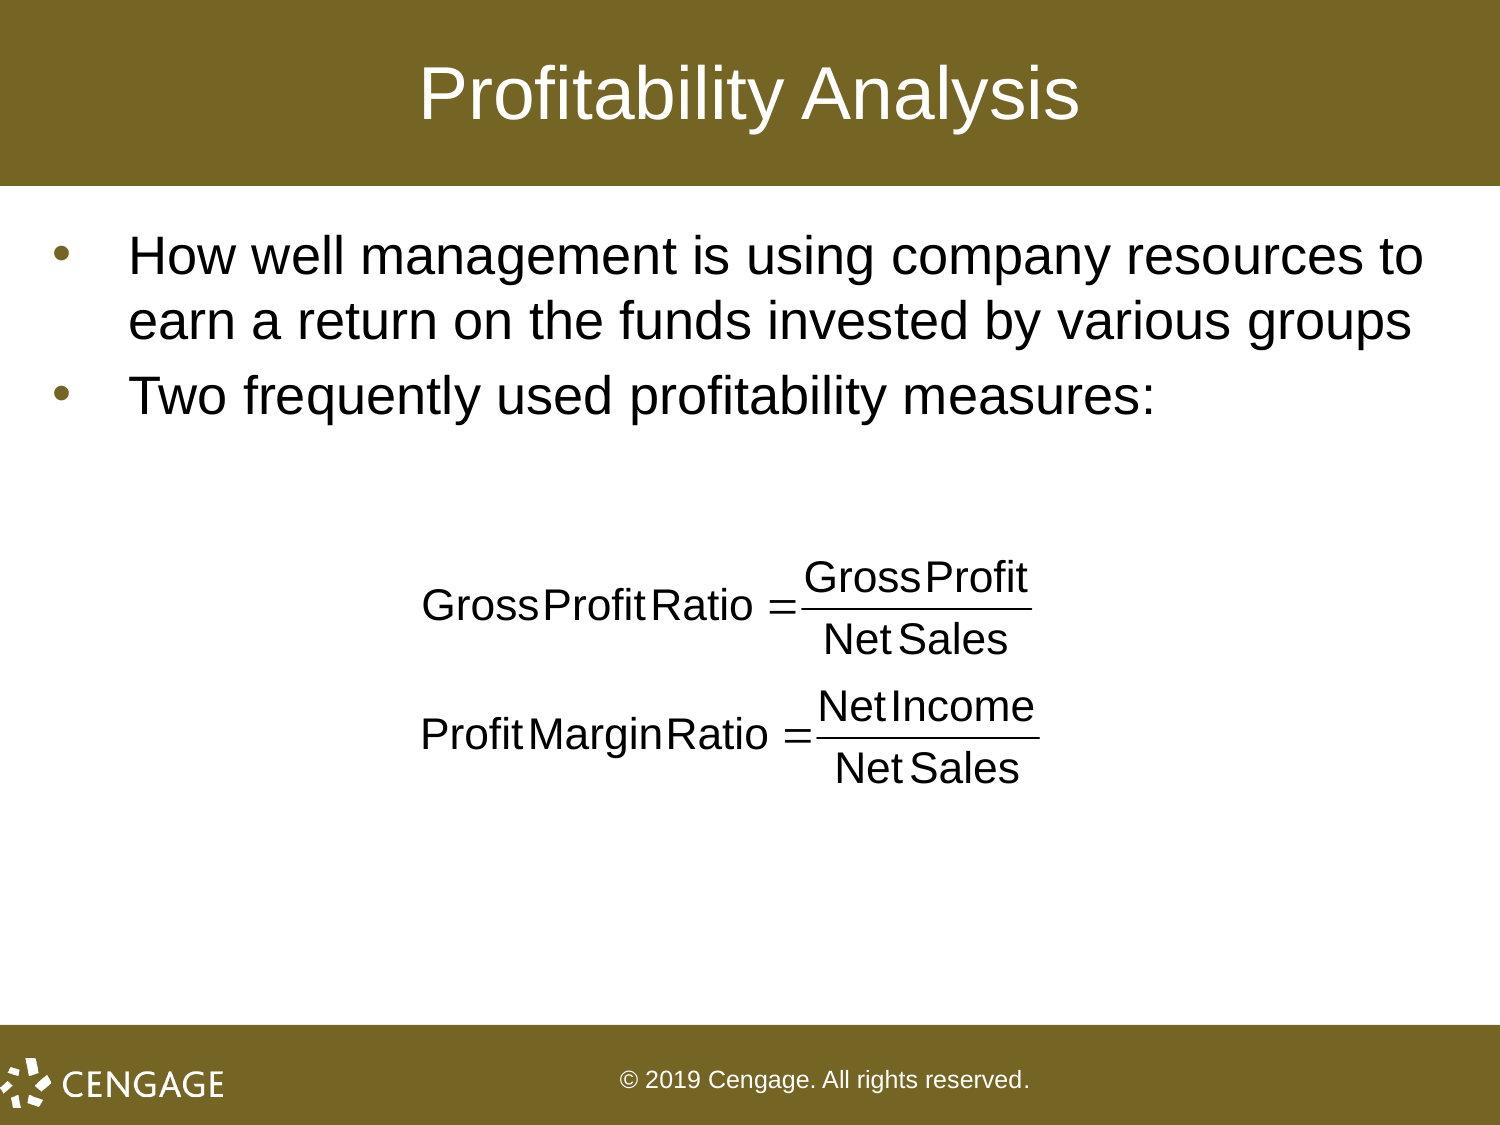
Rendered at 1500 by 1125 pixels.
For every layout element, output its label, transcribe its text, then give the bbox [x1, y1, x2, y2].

title Profitability Analysis [7, 4, 1493, 175]
list How well management is using company resources to earn a return on the funds invested by various groups Two frequently used profitability measures: [37, 212, 1475, 478]
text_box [415, 549, 1048, 802]
picture [0, 1058, 223, 1108]
